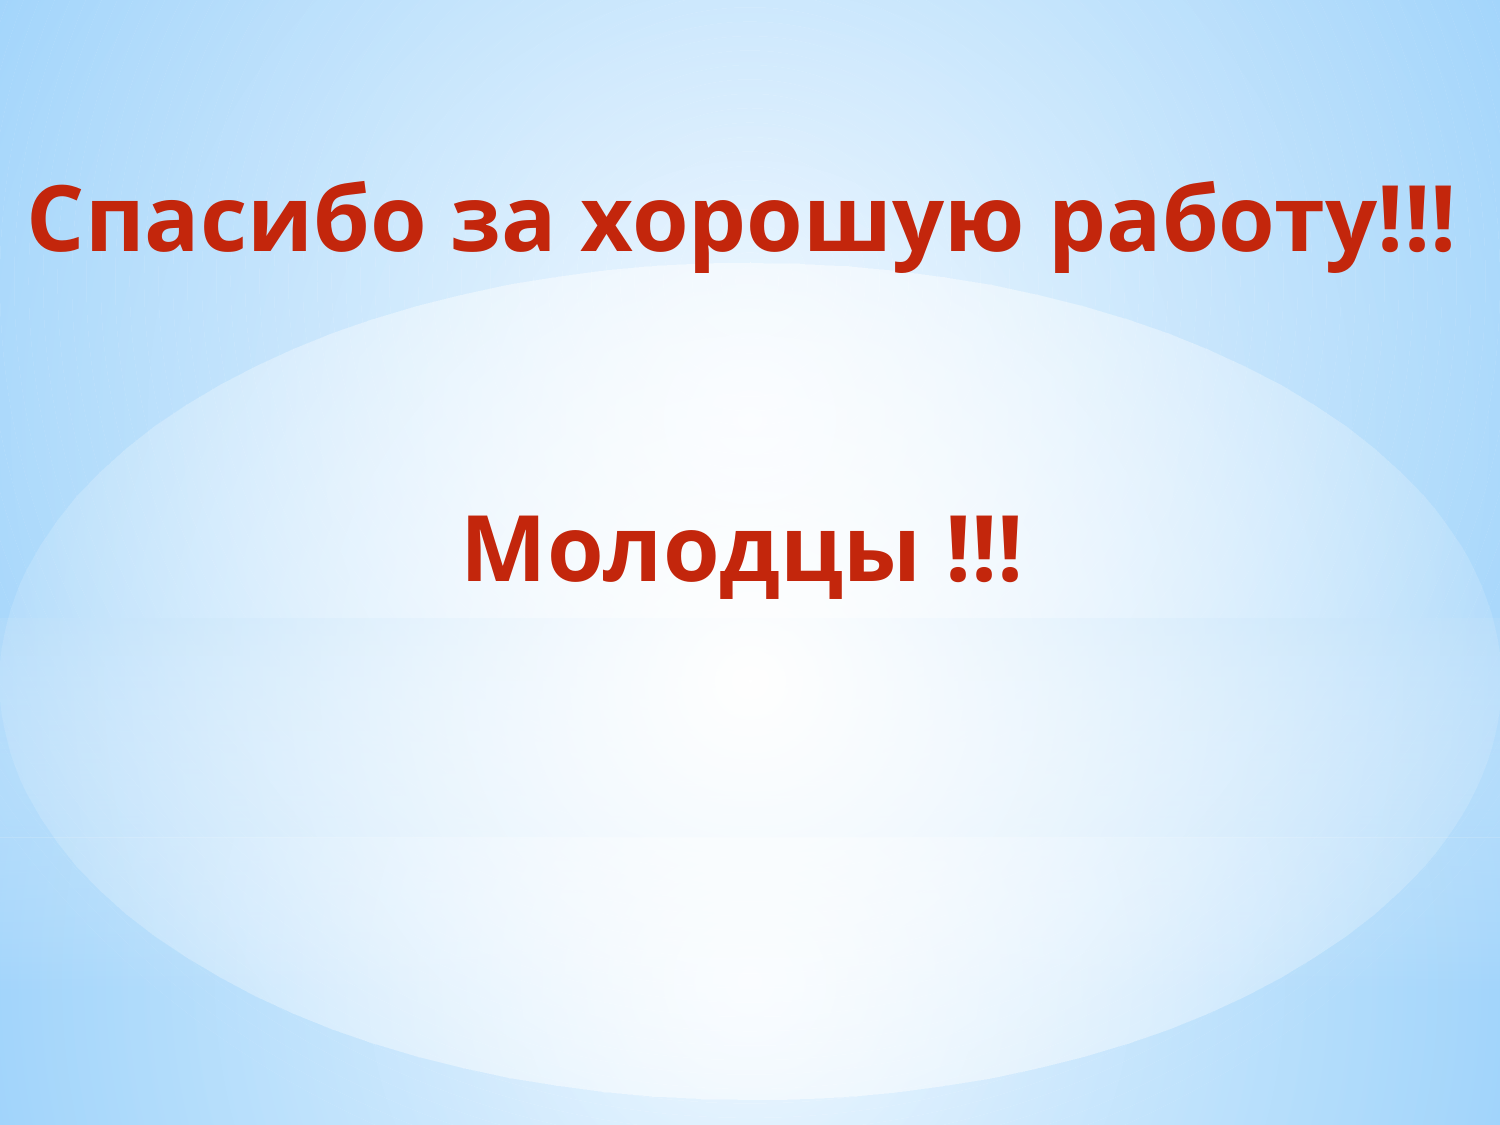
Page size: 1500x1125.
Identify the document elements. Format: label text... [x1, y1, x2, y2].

text_box Спасибо за хорошую работу!!! Молодцы !!! [12, 152, 1473, 607]
